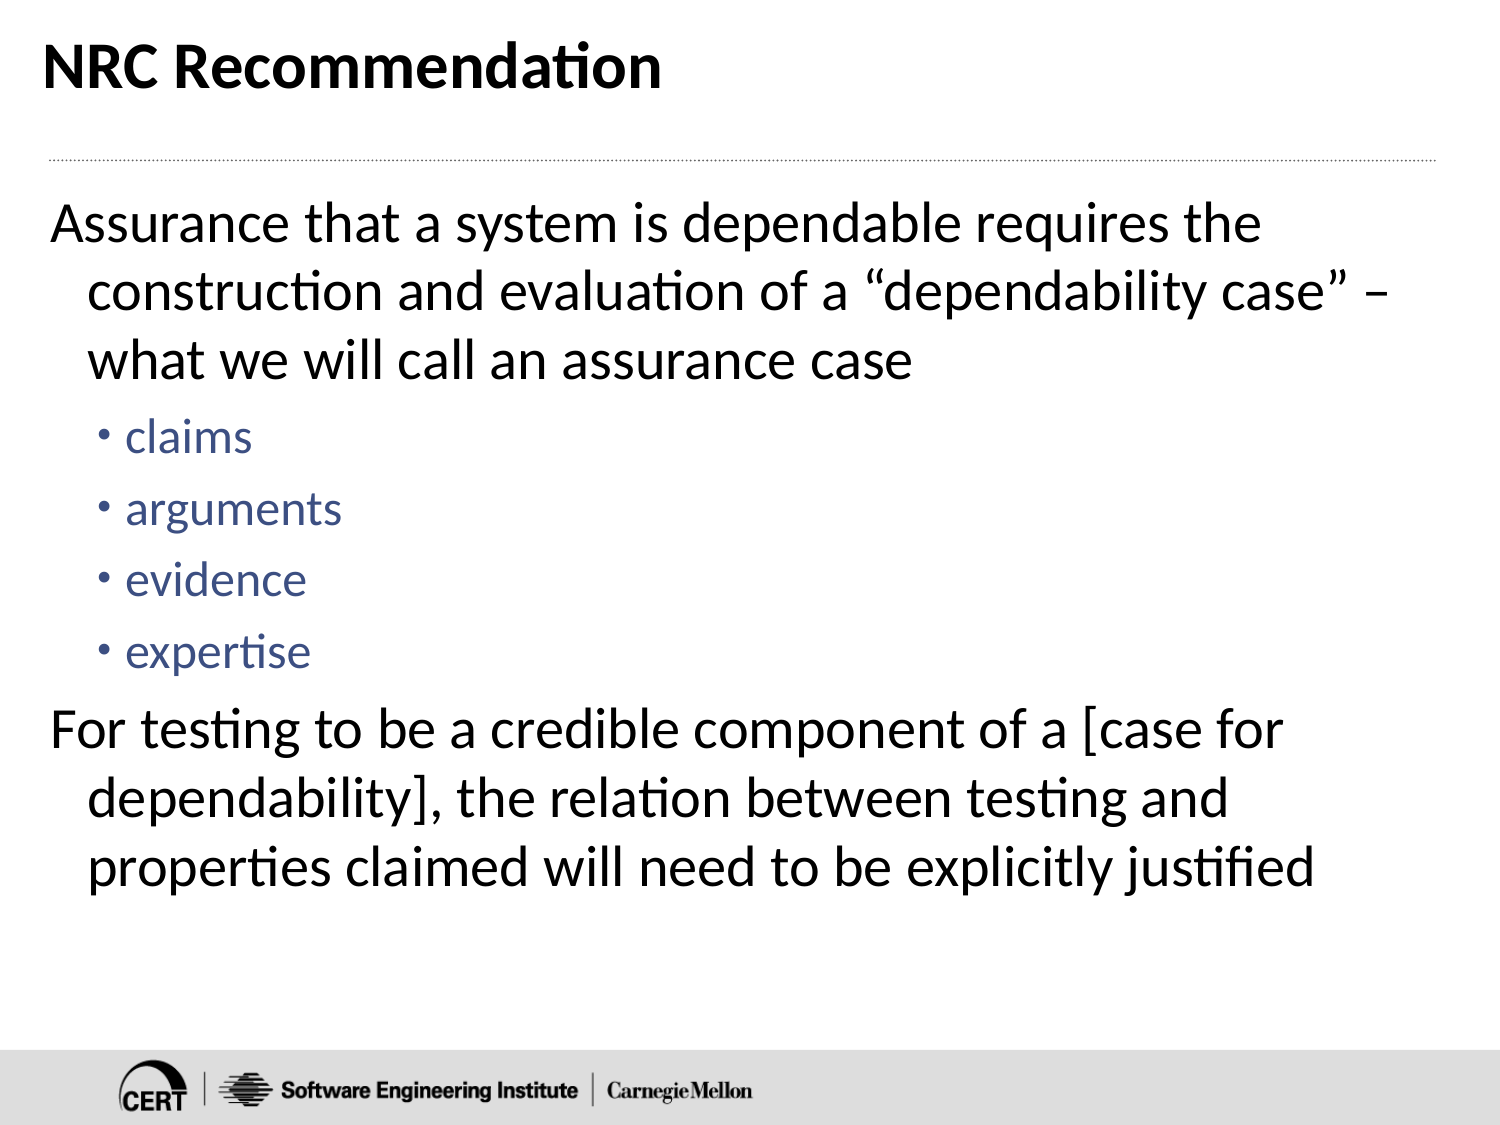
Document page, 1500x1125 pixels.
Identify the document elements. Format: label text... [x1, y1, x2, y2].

list Assurance that a system is dependable requires the construction and evaluation of a “dependability case” – what we will call an assurance case claims arguments evidence expertise For testing to be a credible component of a [case for dependability], the relation between testing and properties claimed will need to be explicitly justified [49, 187, 1438, 1001]
title NRC Recommendation [42, 37, 1434, 155]
picture [102, 1056, 765, 1117]
